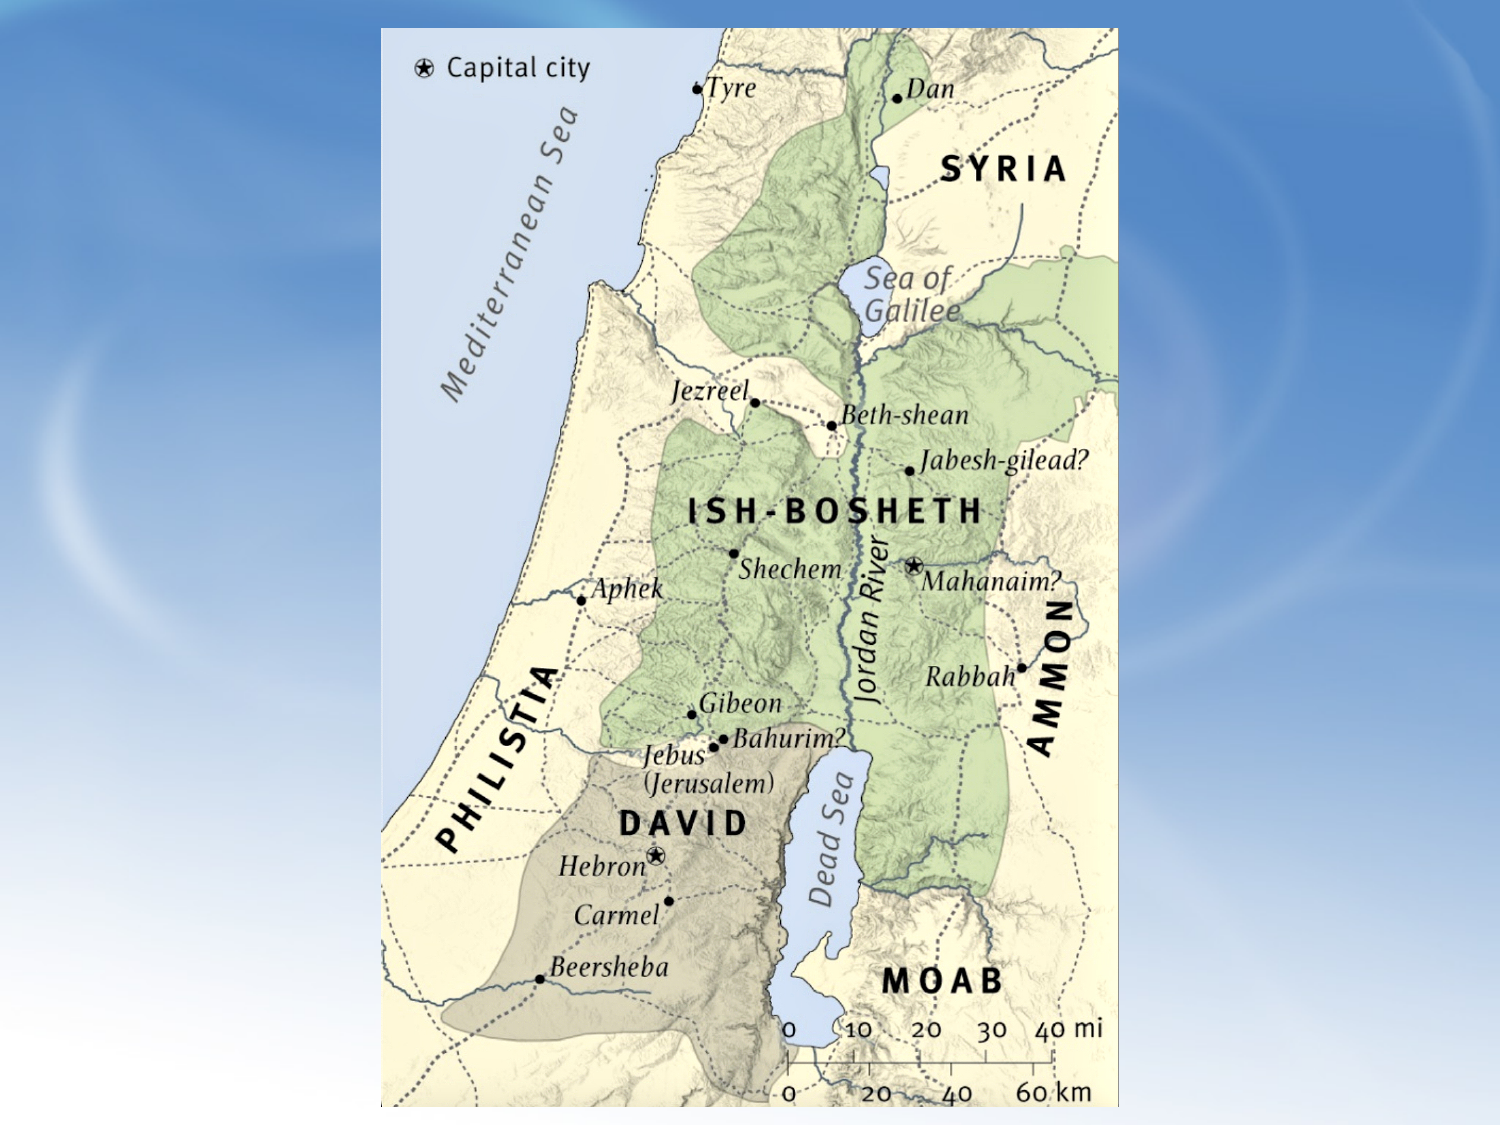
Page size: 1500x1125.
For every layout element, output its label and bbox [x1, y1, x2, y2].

picture [0, 0, 1500, 1125]
subtitle [15, 18, 1482, 1107]
